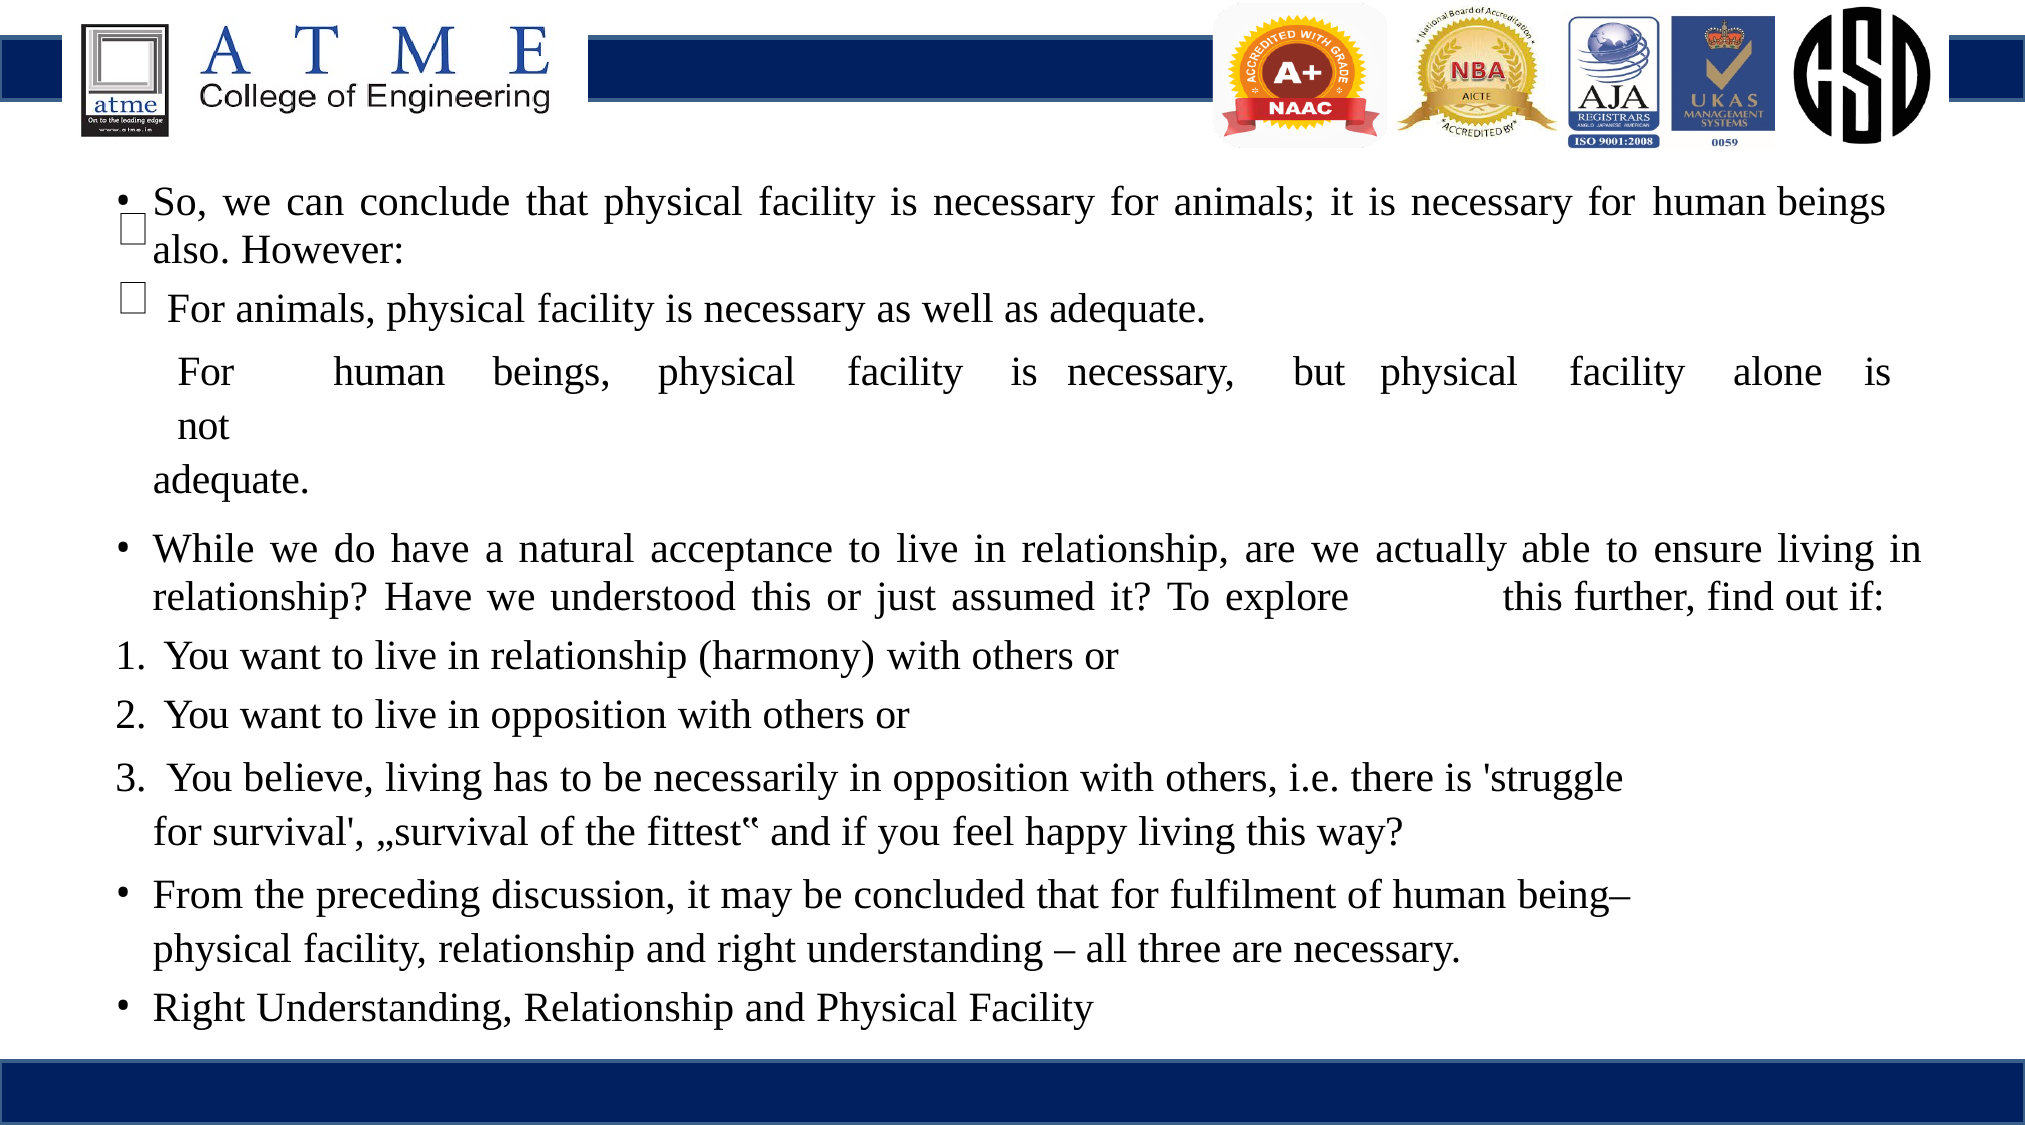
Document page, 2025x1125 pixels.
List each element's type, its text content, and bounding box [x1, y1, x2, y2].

picture [113, 198, 192, 255]
picture [113, 267, 192, 324]
picture [62, 0, 588, 157]
picture [1212, 0, 1949, 150]
text_box So, we can conclude that physical facility is necessary for animals; it is necessary for human beings also. However: For animals, physical facility is necessary as well as adequate. For human beings, physical facility is necessary, but physical facility alone is not adequate. While we do have a natural acceptance to live in relationship, are we actually able to ensure living in relationship? Have we understood this or just assumed it? To explore this further, find out if: You want to live in relationship (harmony) with others or You want to live in opposition with others or You believe, living has to be necessarily in opposition with others, i.e. there is 'struggle for survival', „survival of the fittest‟ and if you feel happy living this way? From the preceding discussion, it may be concluded that for fulfilment of human being– physical facility, relationship and right understanding – all three are necessary. Right Understanding, Relationship and Physical Facility [113, 162, 1923, 1030]
